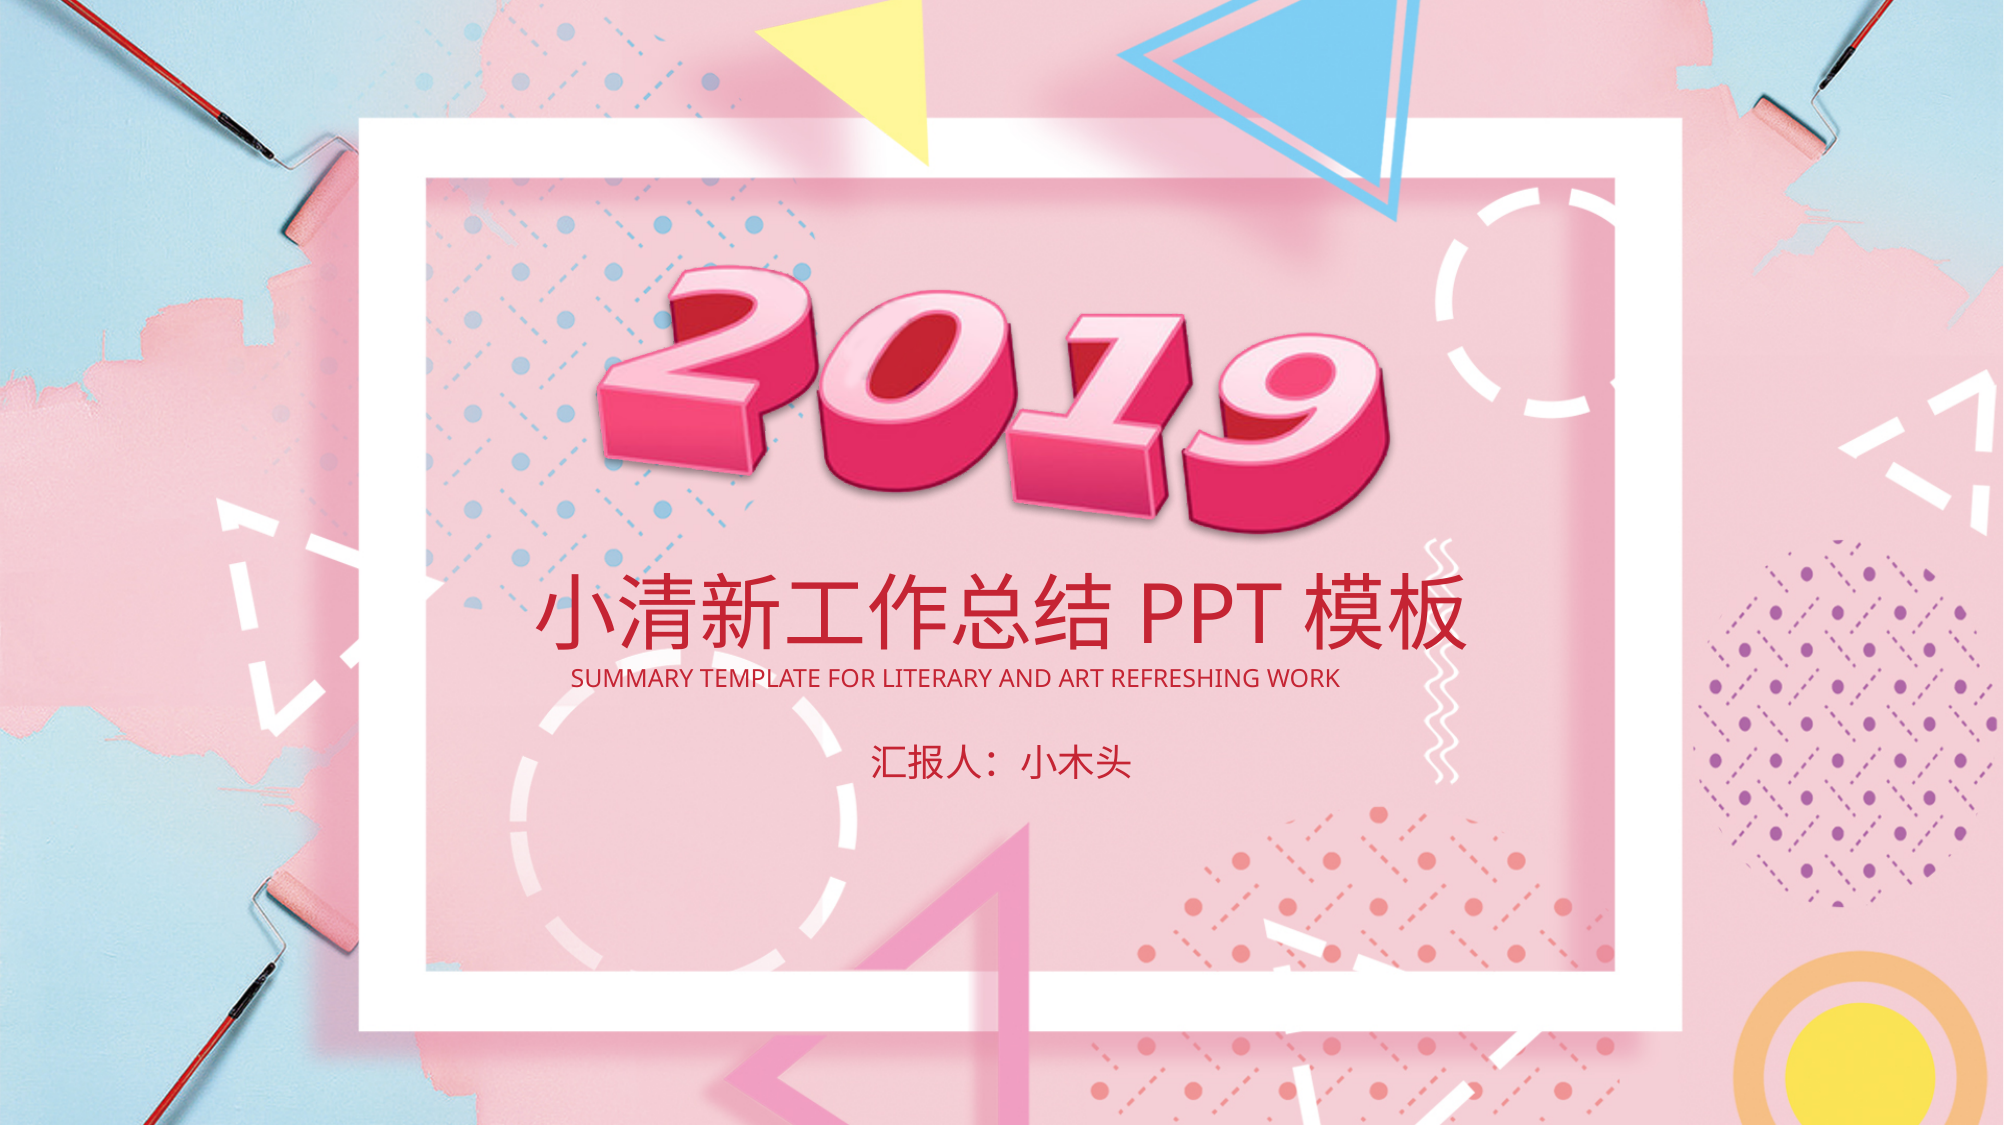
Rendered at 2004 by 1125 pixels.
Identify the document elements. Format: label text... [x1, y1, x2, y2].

text_box 汇报人：小木头 [819, 731, 1184, 792]
picture [0, 0, 2004, 1125]
text_box SUMMARY TEMPLATE FOR LITERARY AND ART REFRESHING WORK [555, 654, 1448, 700]
text_box 小清新工作总结PPT模板 [473, 552, 1530, 668]
